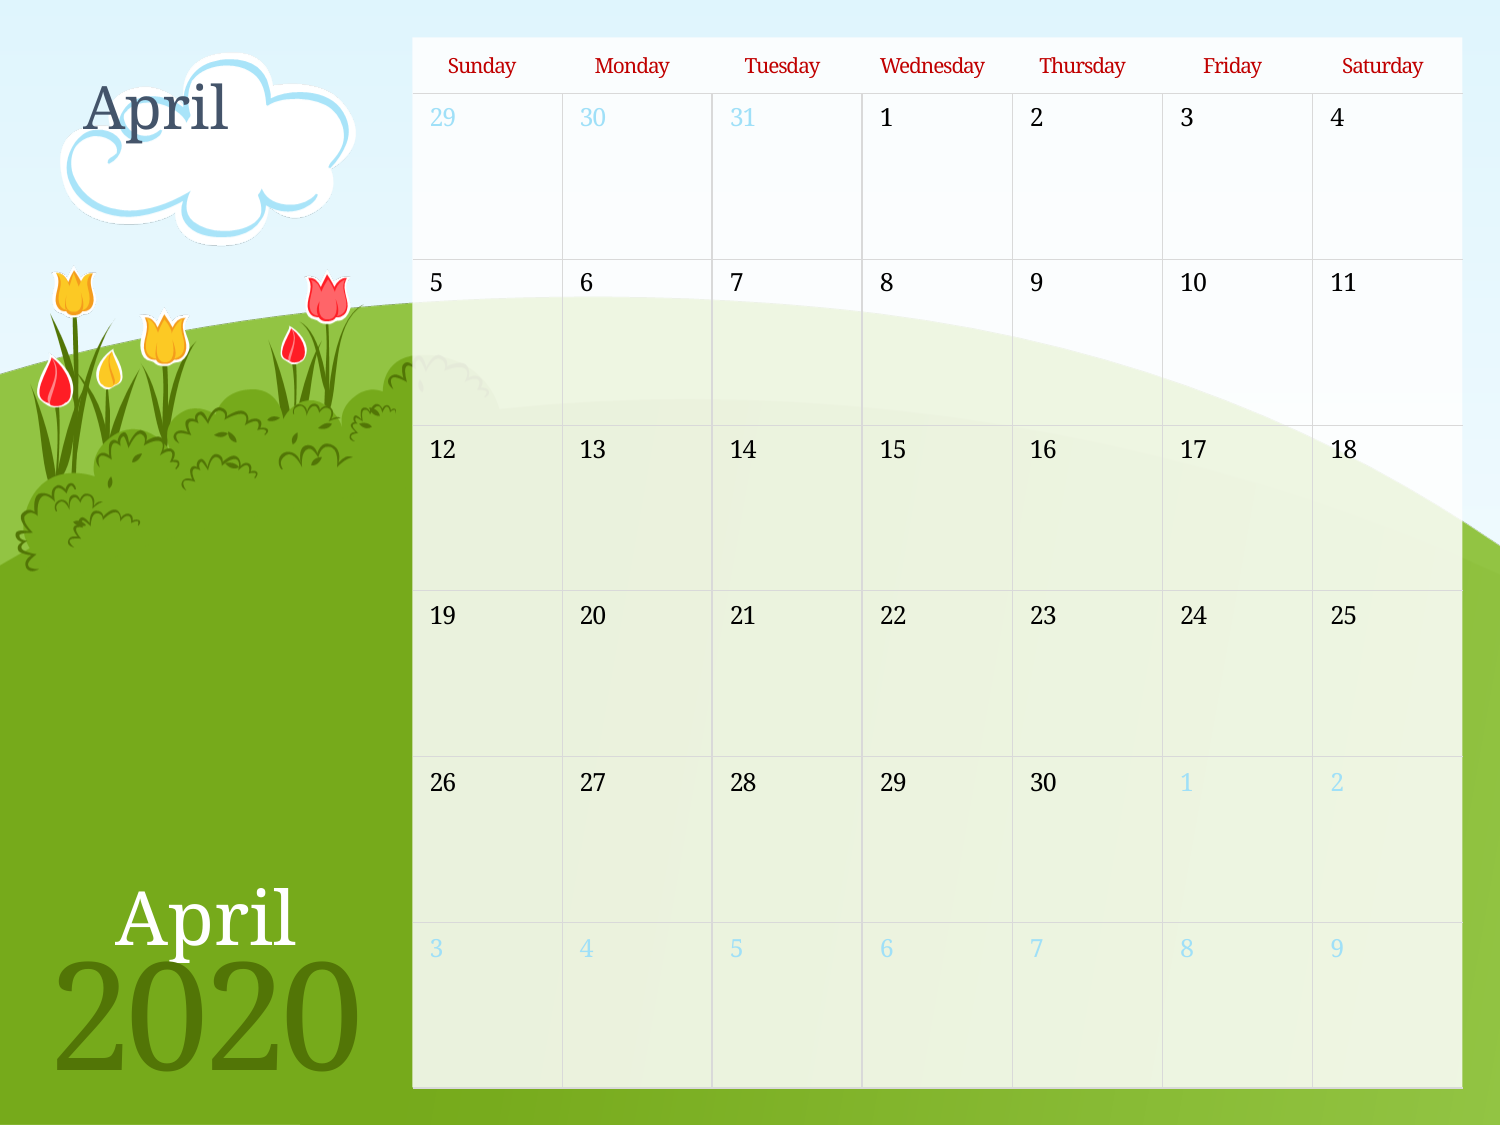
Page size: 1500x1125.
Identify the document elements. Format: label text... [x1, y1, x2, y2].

title April [68, 70, 1450, 150]
picture [0, 0, 1500, 1125]
